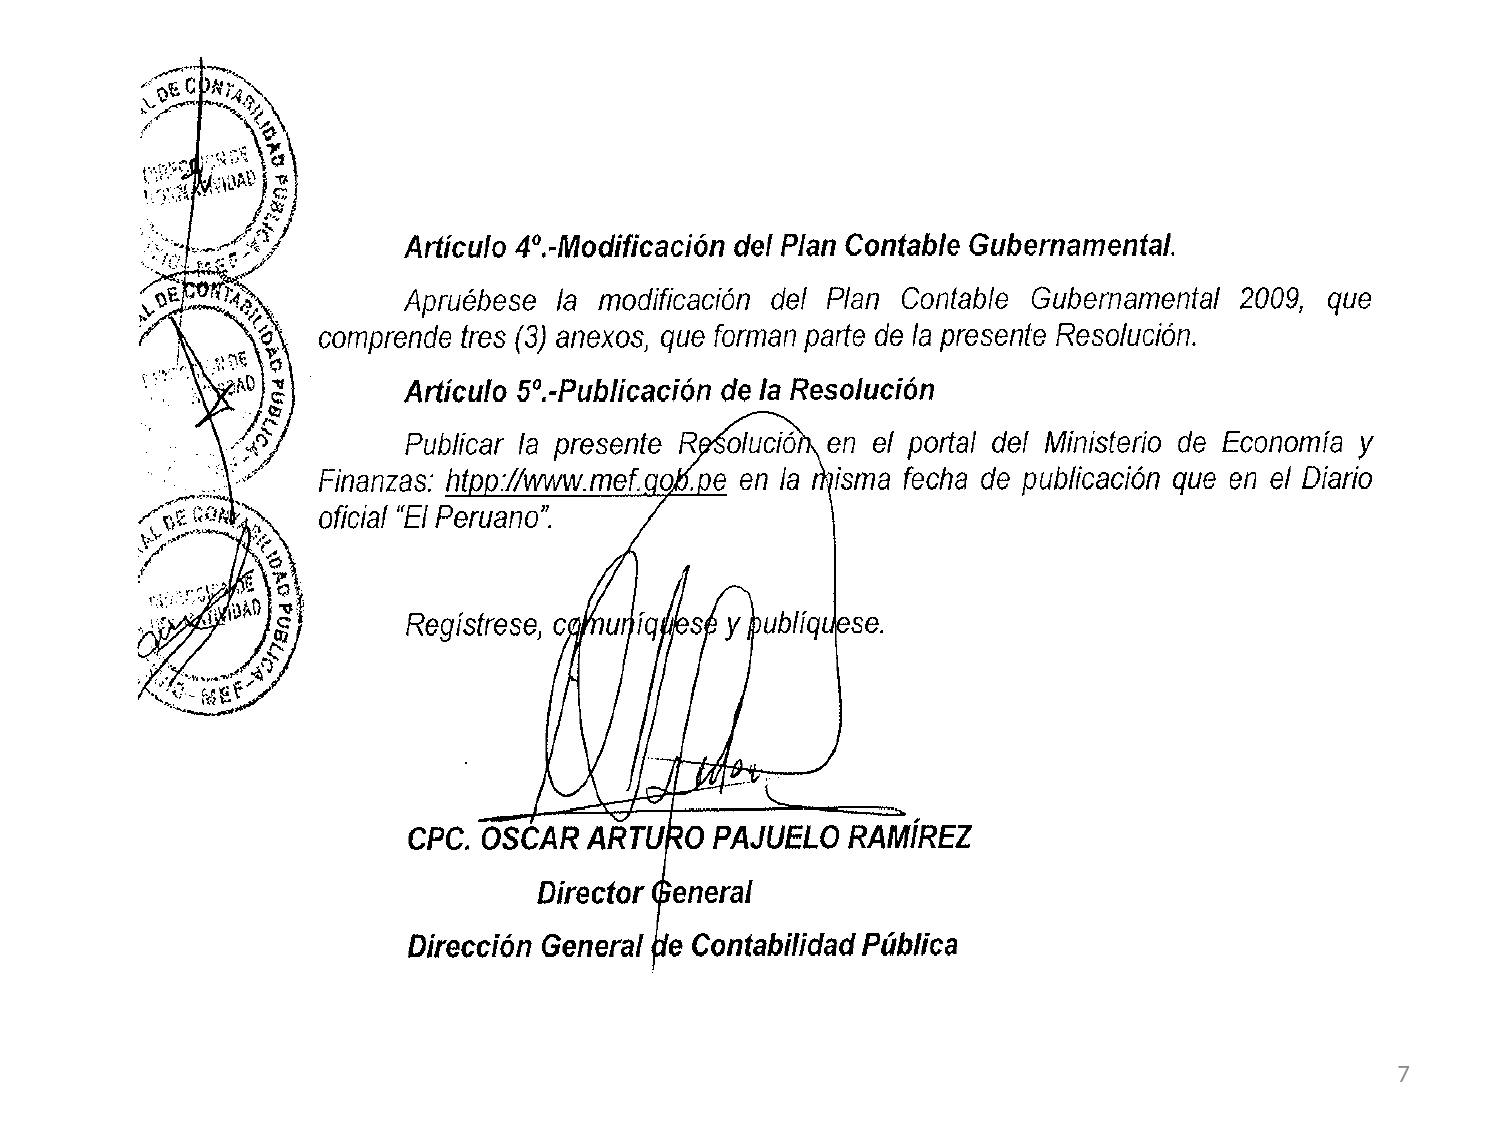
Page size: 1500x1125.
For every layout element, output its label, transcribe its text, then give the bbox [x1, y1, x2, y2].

slide_number 7 [1359, 1042, 1425, 1103]
picture [116, 46, 1419, 1044]
